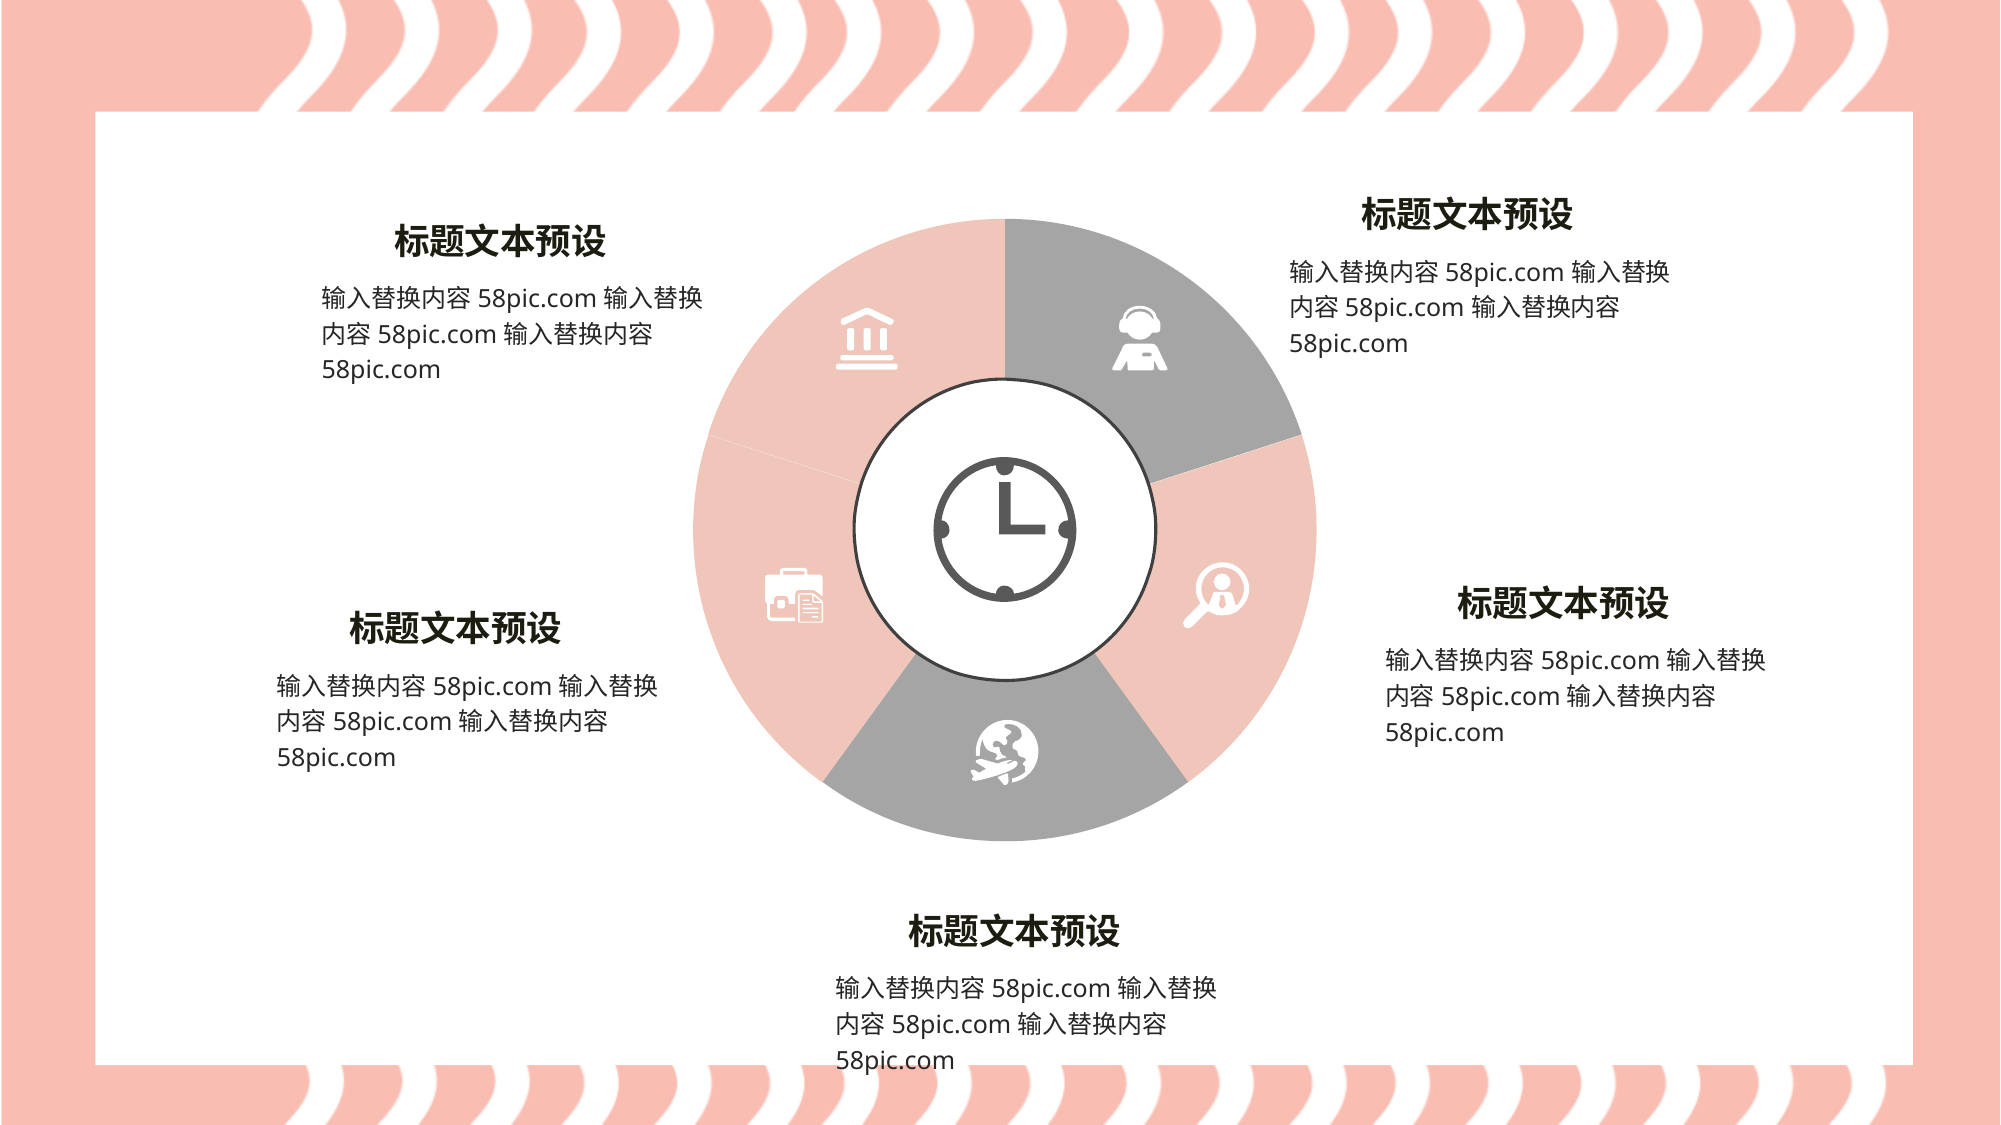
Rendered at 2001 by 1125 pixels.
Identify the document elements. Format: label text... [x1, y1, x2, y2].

text_box 输入替换内容58pic.com输入替换内容58pic.com输入替换内容58pic.com [1317, 242, 1691, 335]
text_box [1081, 279, 1198, 397]
picture [3, 0, 1999, 1125]
text_box 输入替换内容58pic.com输入替换内容58pic.com输入替换内容58pic.com [262, 656, 679, 748]
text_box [808, 281, 925, 397]
text_box 标题文本预设 [334, 598, 571, 657]
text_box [946, 694, 1063, 811]
text_box 标题文本预设 [893, 901, 1130, 959]
text_box 标题文本预设 [379, 211, 616, 269]
text_box 标题文本预设 [1346, 185, 1583, 243]
text_box 标题文本预设 [1442, 573, 1679, 632]
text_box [735, 537, 853, 653]
text_box 输入替换内容58pic.com输入替换内容58pic.com输入替换内容58pic.com [306, 268, 693, 361]
text_box 输入替换内容58pic.com输入替换内容58pic.com输入替换内容58pic.com [1370, 631, 1787, 723]
text_box 输入替换内容58pic.com输入替换内容58pic.com输入替换内容58pic.com [820, 959, 1237, 1051]
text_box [693, 218, 1317, 842]
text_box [1158, 537, 1276, 653]
